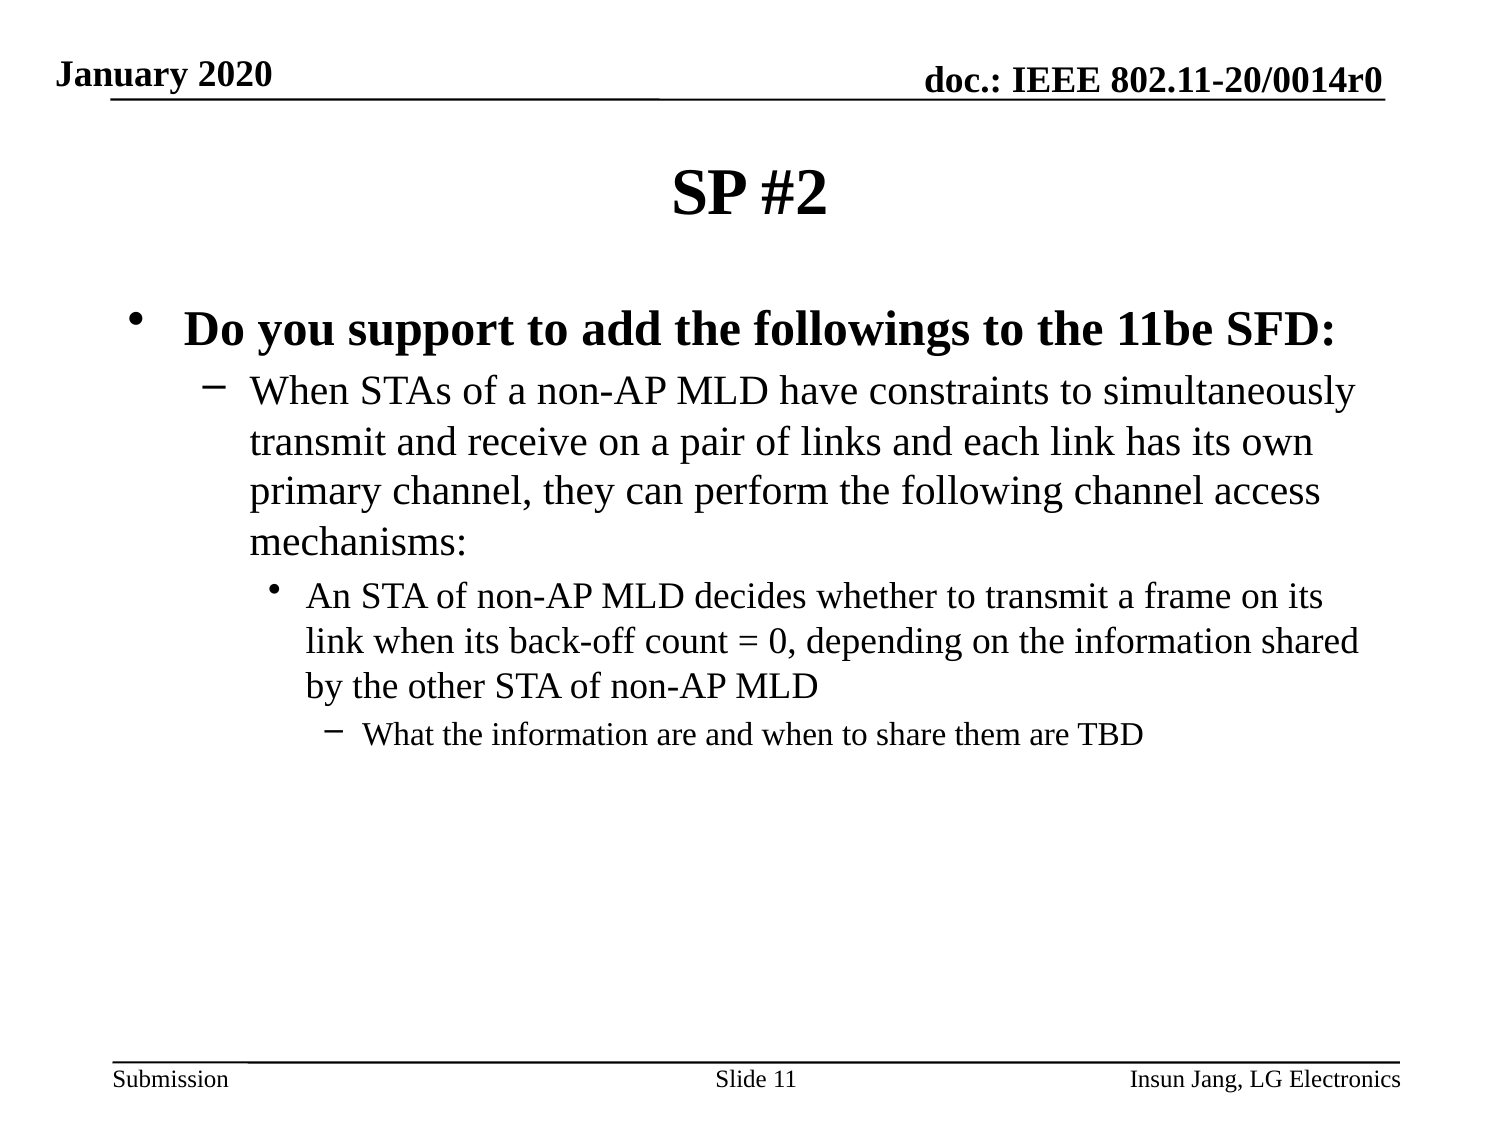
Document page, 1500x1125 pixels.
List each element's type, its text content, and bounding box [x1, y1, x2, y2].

list Do you support to add the followings to the 11be SFD: When STAs of a non-AP MLD have constraints to simultaneously transmit and receive on a pair of links and each link has its own primary channel, they can perform the following channel access mechanisms: An STA of non-AP MLD decides whether to transmit a frame on its link when its back-off count = 0, depending on the information shared by the other STA of non-AP MLD What the information are and when to share them are TBD [112, 287, 1388, 1000]
slide_number Slide 11 [712, 1061, 800, 1093]
title SP #2 [112, 112, 1388, 263]
footer Insun Jang, LG Electronics [1125, 1061, 1402, 1093]
